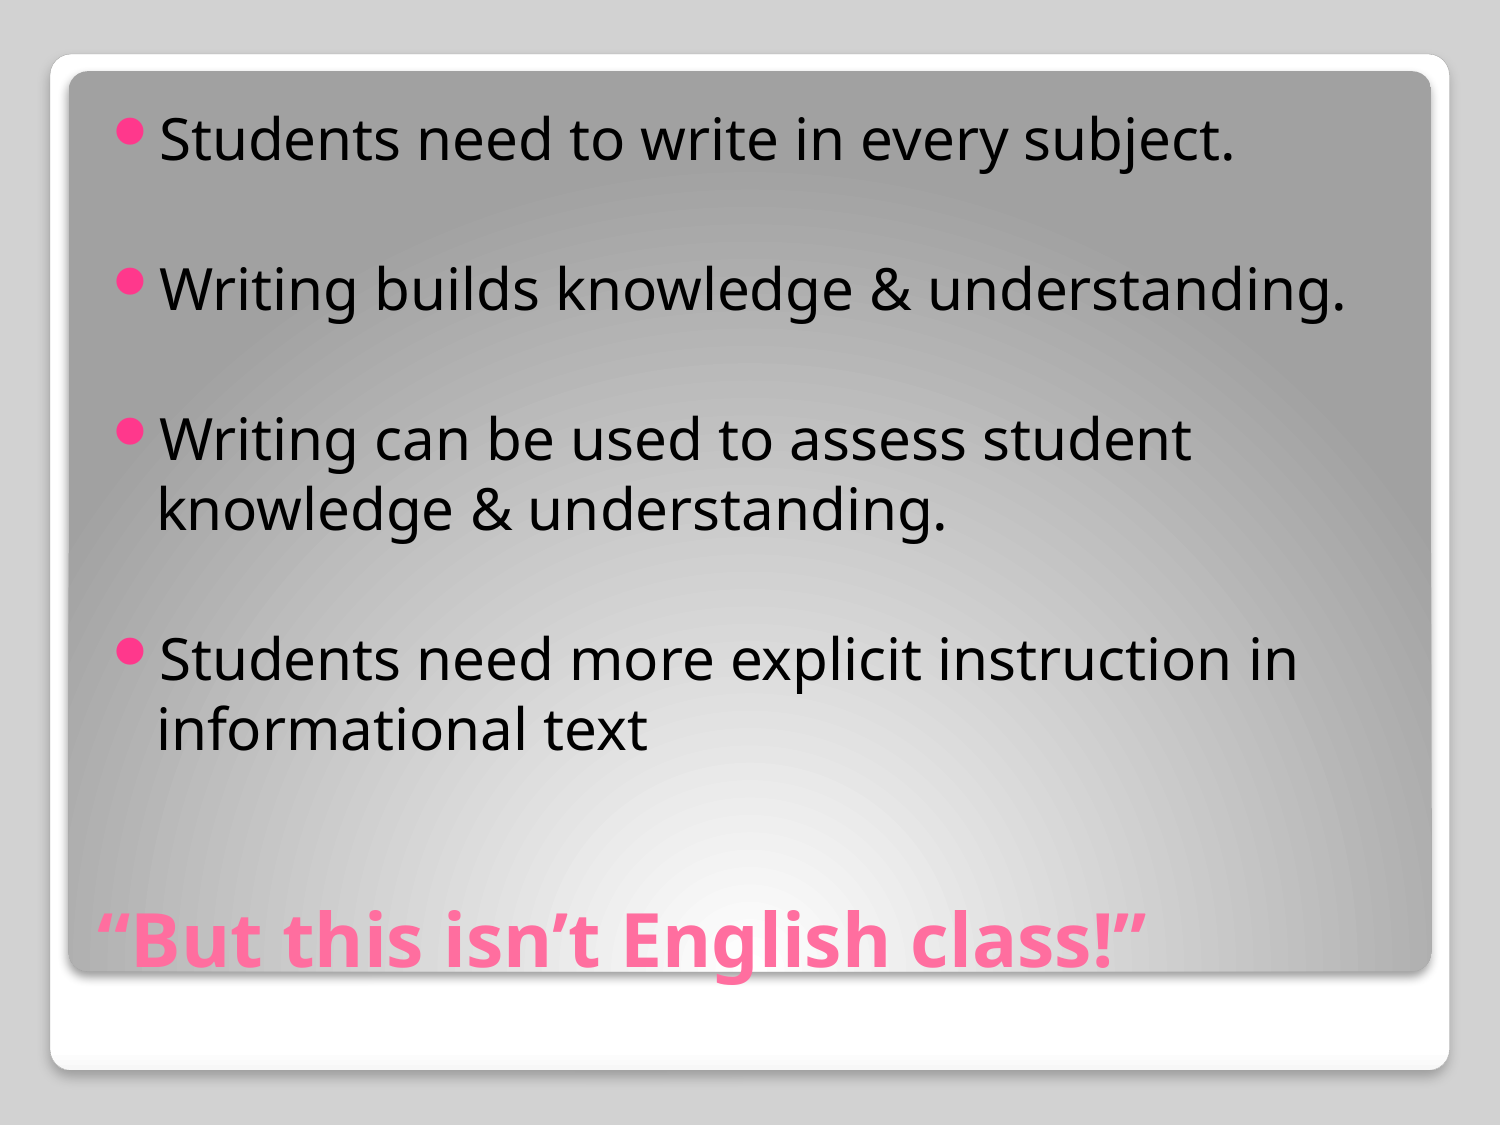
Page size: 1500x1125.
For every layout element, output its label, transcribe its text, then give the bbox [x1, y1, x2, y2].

title “But this isn’t English class!” [82, 838, 1425, 990]
list Students need to write in every subject. Writing builds knowledge & understanding. Writing can be used to assess student knowledge & understanding. Students need more explicit instruction in informational text [82, 86, 1425, 838]
